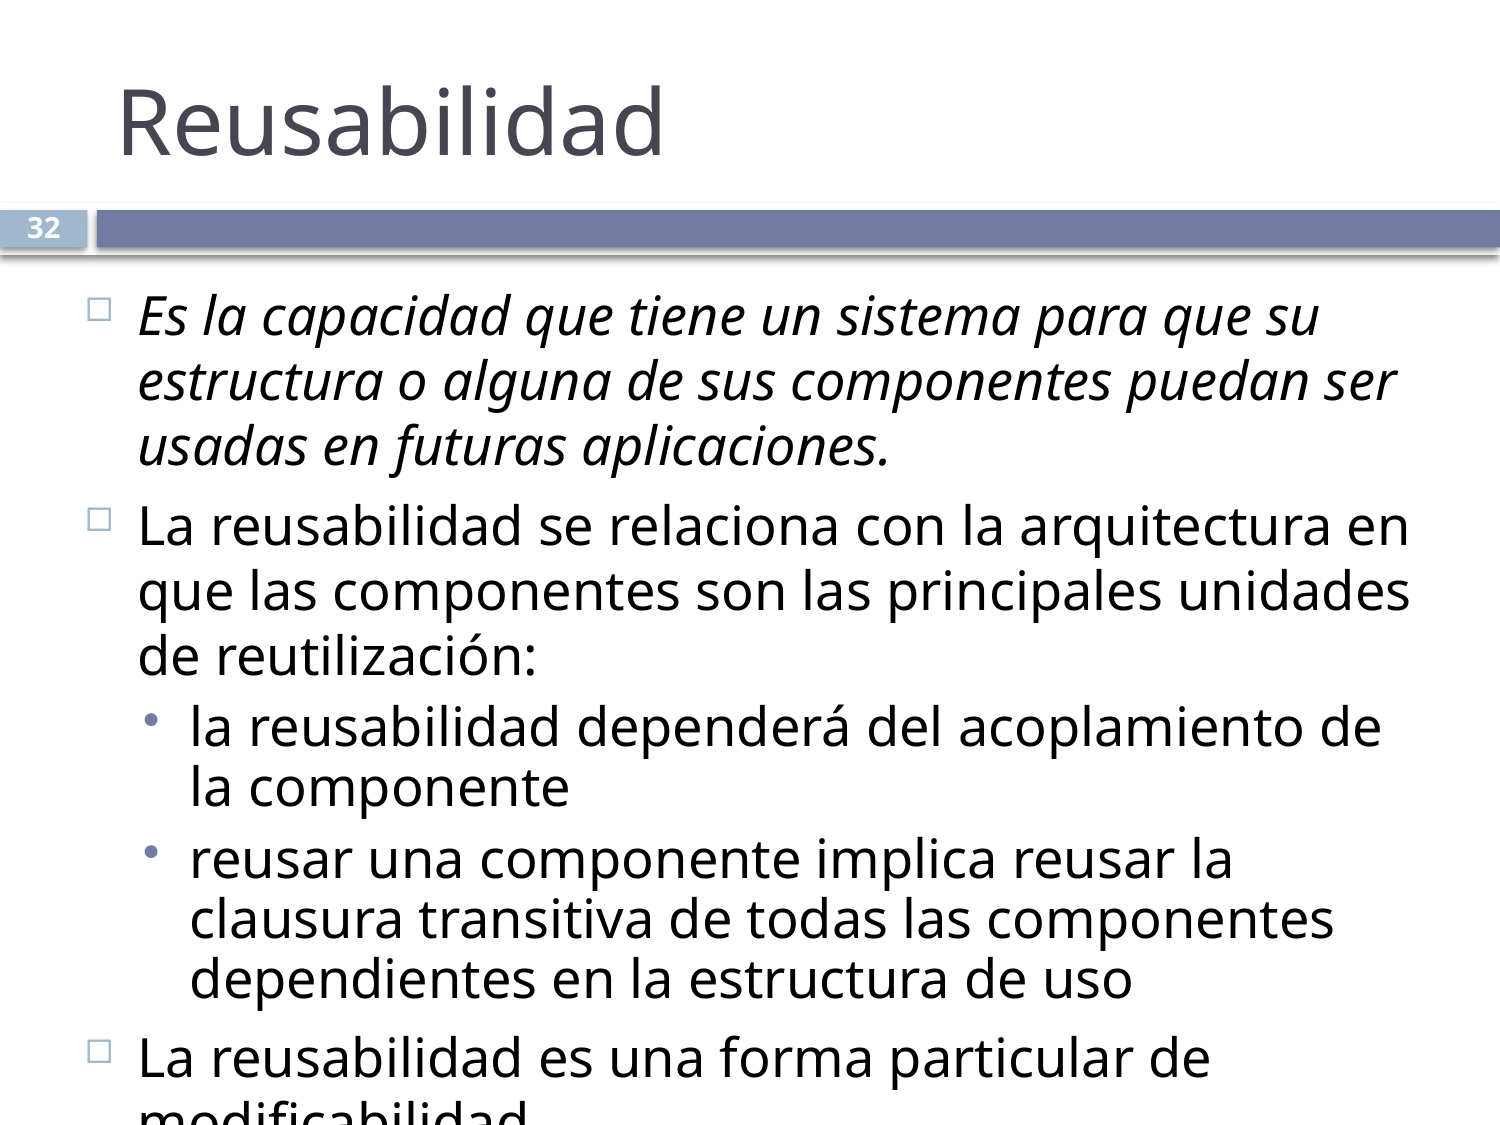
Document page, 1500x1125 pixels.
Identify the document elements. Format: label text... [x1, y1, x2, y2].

title Reusabilidad [100, 37, 1438, 200]
list Es la capacidad que tiene un sistema para que su estructura o alguna de sus componentes puedan ser usadas en futuras aplicaciones. La reusabilidad se relaciona con la arquitectura en que las componentes son las principales unidades de reutilización: la reusabilidad dependerá del acoplamiento de la componente reusar una componente implica reusar la clausura transitiva de todas las componentes dependientes en la estructura de uso La reusabilidad es una forma particular de modificabilidad [70, 274, 1454, 1032]
slide_number 32 [0, 208, 88, 249]
